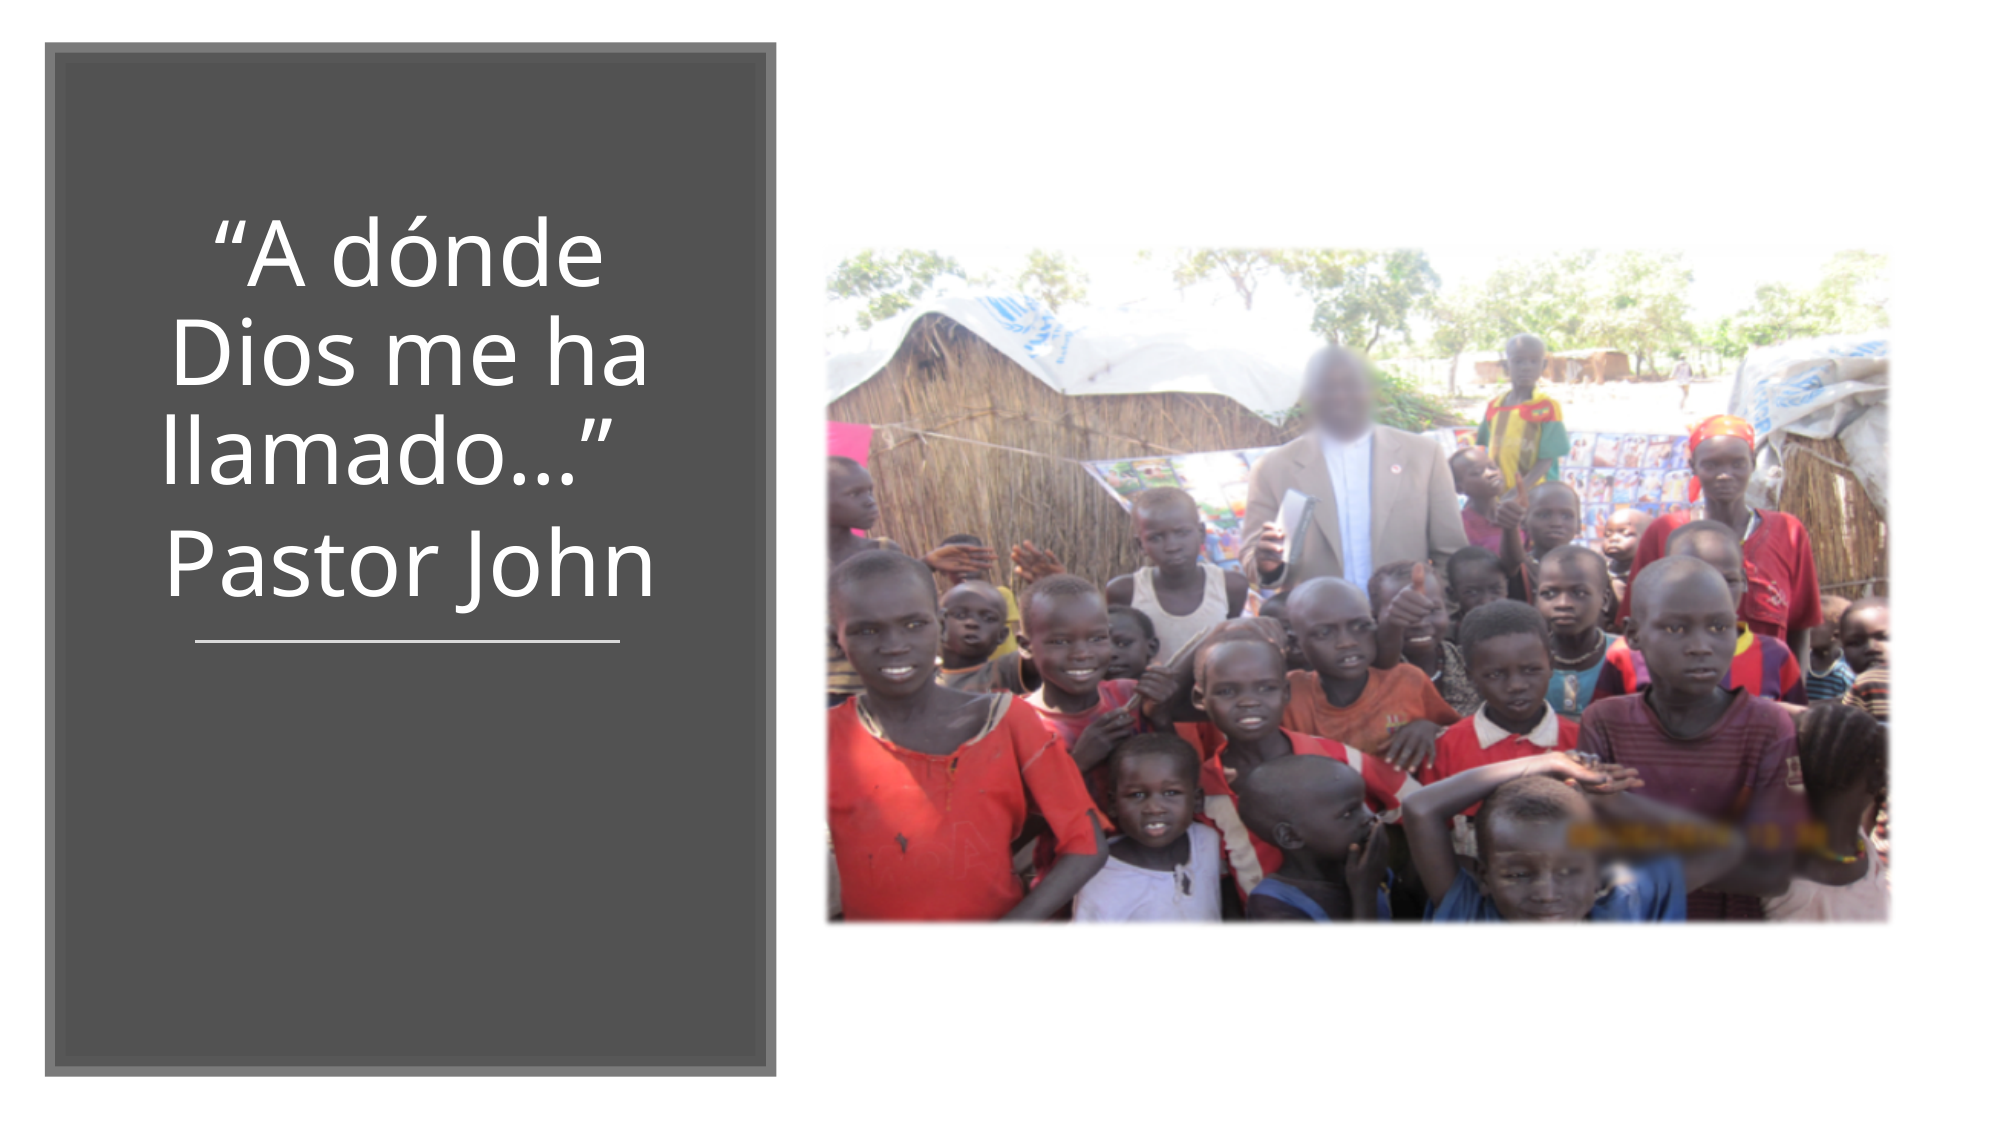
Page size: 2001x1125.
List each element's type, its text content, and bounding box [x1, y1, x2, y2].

picture [821, 243, 1896, 930]
text_box [54, 52, 767, 1067]
text_box “A dónde Dios me ha llamado…” Pastor John [110, 149, 711, 624]
